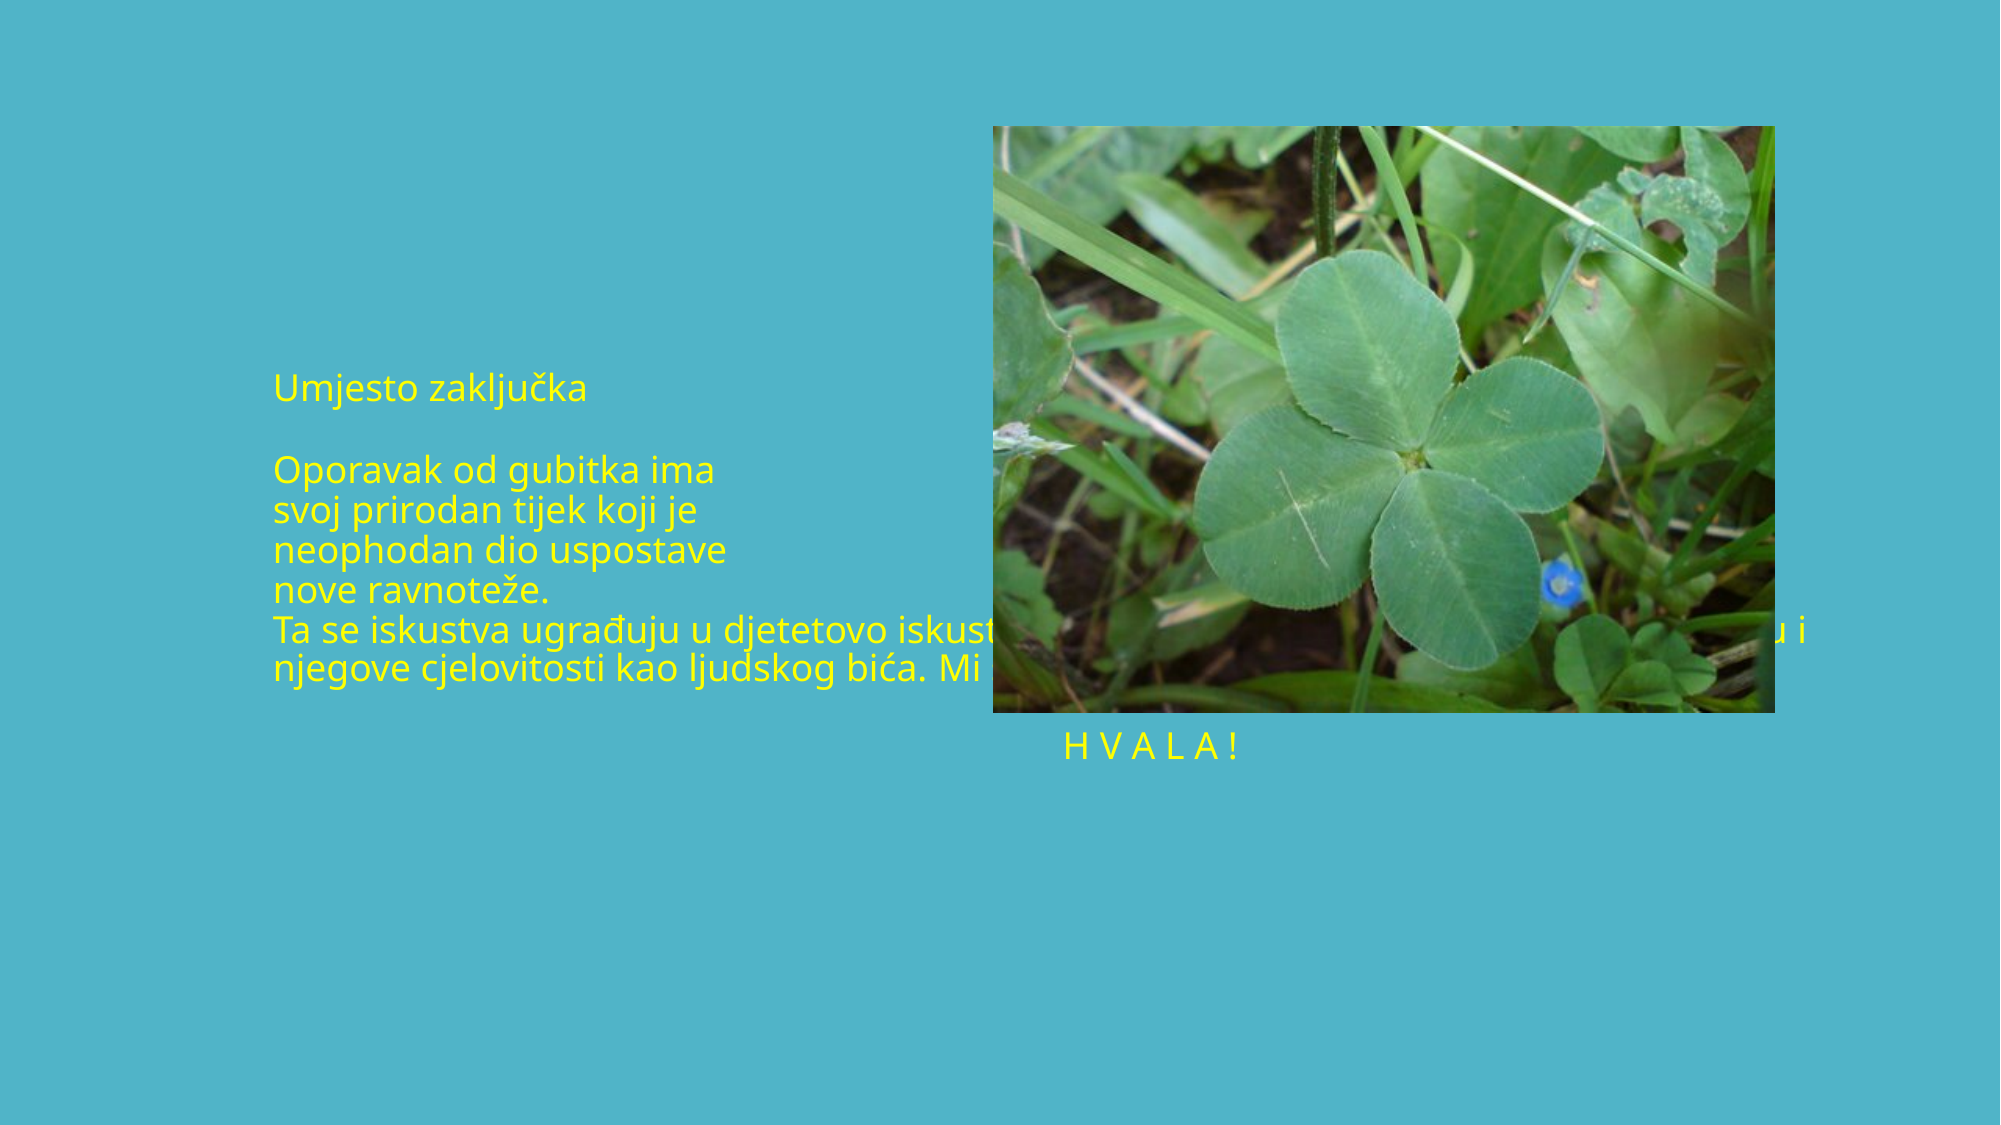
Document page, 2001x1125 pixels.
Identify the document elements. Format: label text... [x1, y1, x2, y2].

title UU [107, 81, 1875, 354]
picture [992, 126, 1775, 714]
list Umjesto zaključka Oporavak od gubitka ima svoj prirodan tijek koji je neophodan dio uspostave nove ravnoteže. Ta se iskustva ugrađuju u djetetovo iskustvo te postaju dio njegove osobnosti u razvoju i njegove cjelovitosti kao ljudskog bića. Mi smijemo biti dio tog puta razvoja. H V A L A ! [111, 329, 1876, 948]
